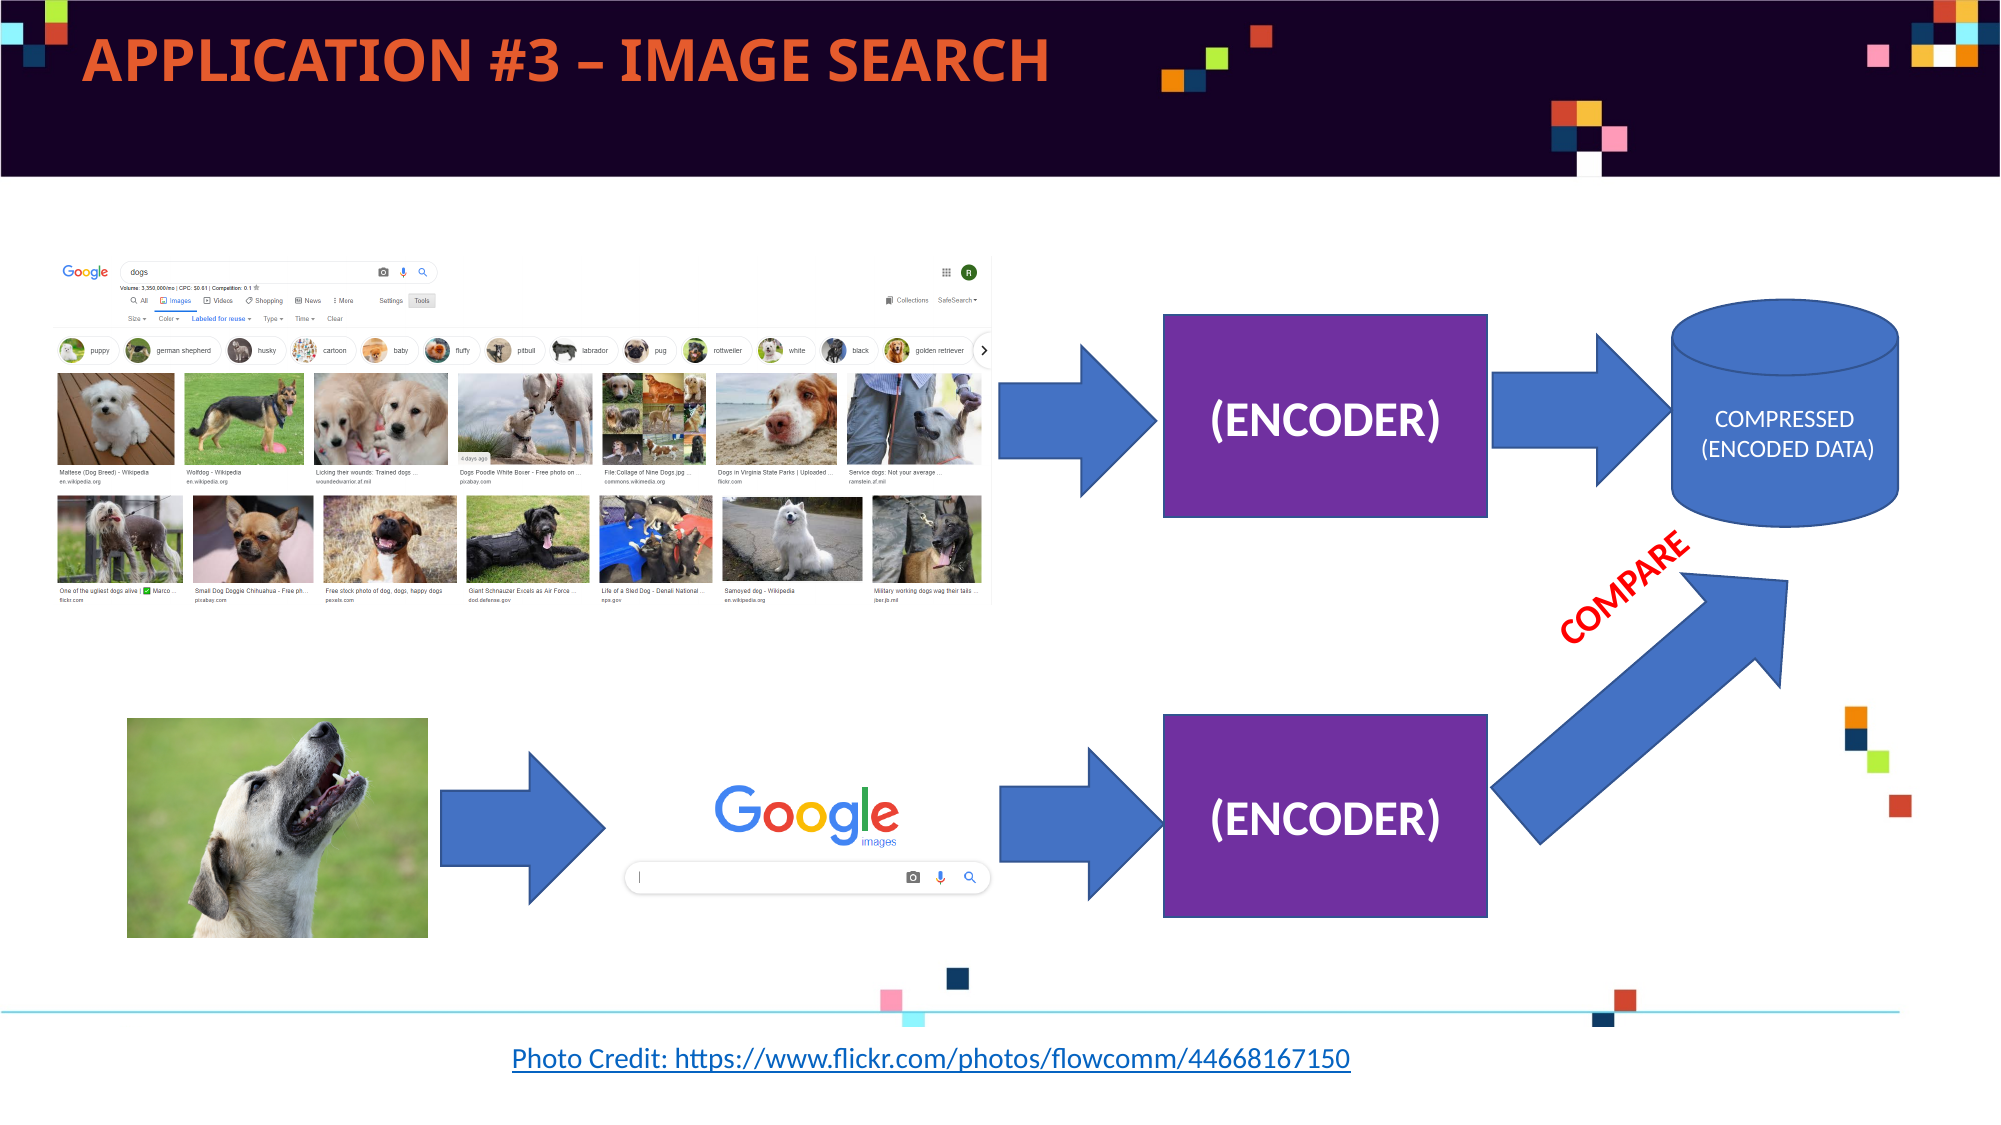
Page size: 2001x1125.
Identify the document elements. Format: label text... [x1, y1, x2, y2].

picture [0, 0, 2000, 1027]
text_box Photo Credit: https://www.flickr.com/photos/flowcomm/44668167150 [497, 1032, 1366, 1082]
